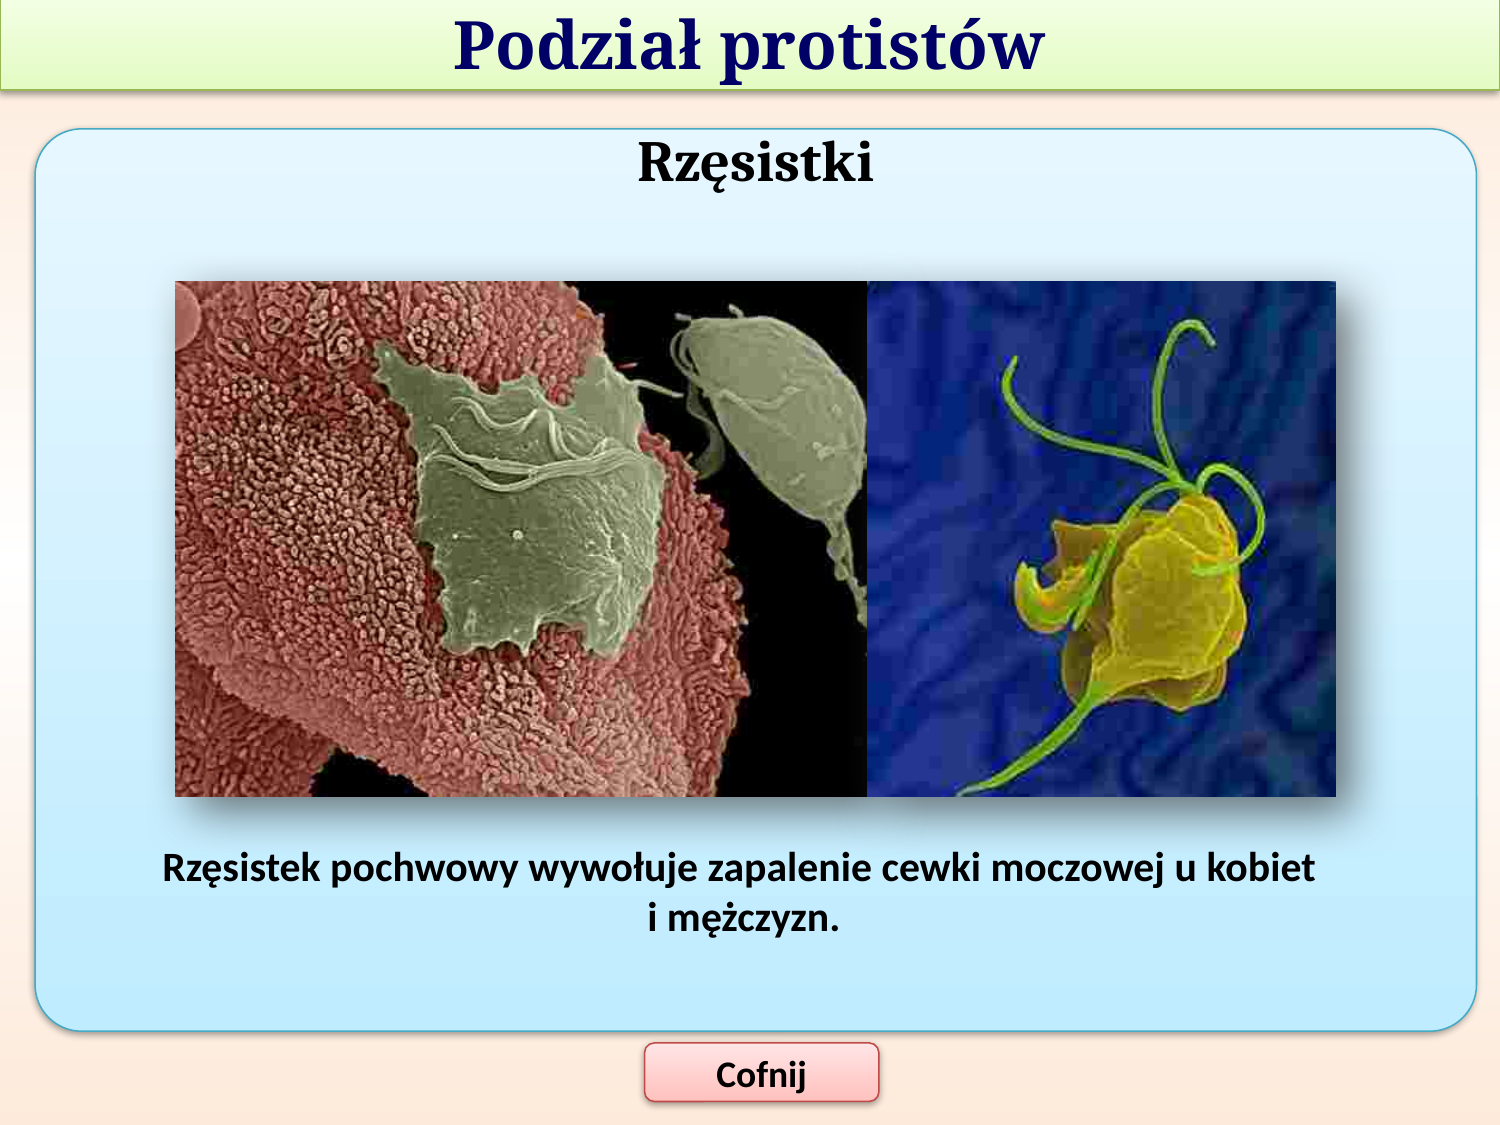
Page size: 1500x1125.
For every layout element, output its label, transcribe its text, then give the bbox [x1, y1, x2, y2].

text_box Cofnij [643, 1042, 880, 1103]
text_box Podział protistów [0, 0, 1500, 91]
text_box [34, 128, 1477, 1032]
